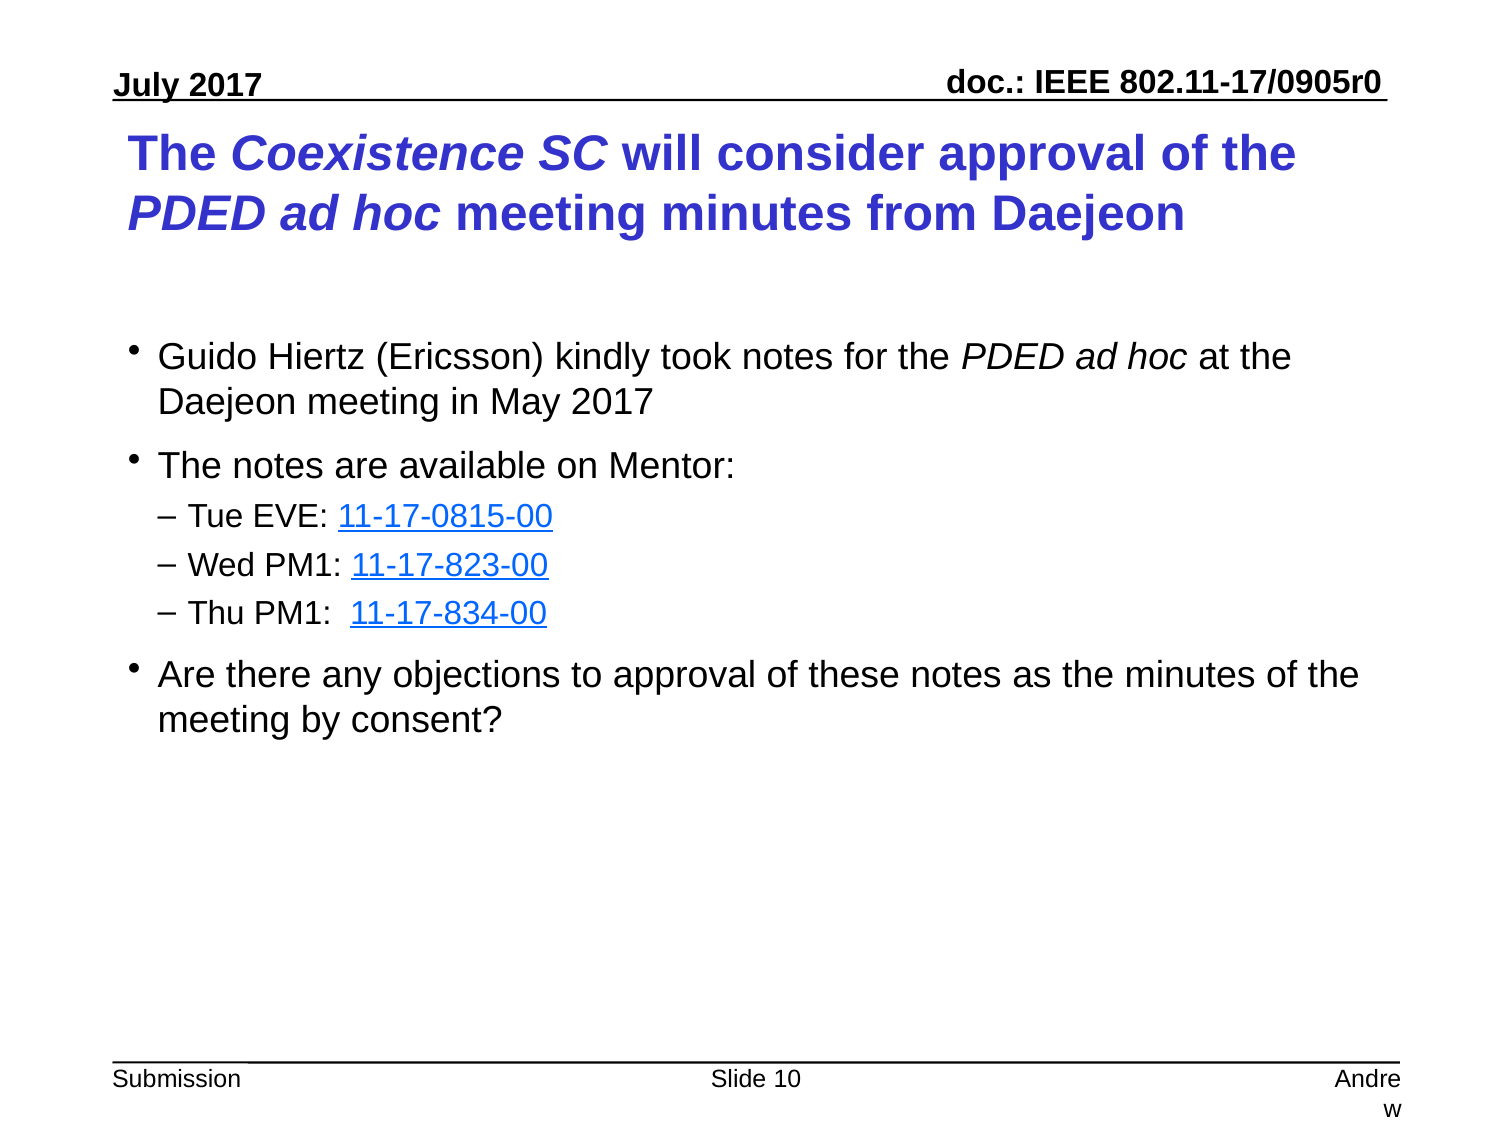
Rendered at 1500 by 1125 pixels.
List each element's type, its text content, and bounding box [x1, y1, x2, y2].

title The Coexistence SC will consider approval of the PDED ad hoc meeting minutes from Daejeon [112, 112, 1388, 288]
footer Andrew Myles, Cisco [1320, 1061, 1402, 1093]
slide_number Slide 10 [709, 1061, 803, 1093]
list Guido Hiertz (Ericsson) kindly took notes for the PDED ad hoc at the Daejeon meeting in May 2017 The notes are available on Mentor: Tue EVE: 11-17-0815-00 Wed PM1: 11-17-823-00 Thu PM1: 11-17-834-00 Are there any objections to approval of these notes as the minutes of the meeting by consent? [112, 324, 1388, 1000]
